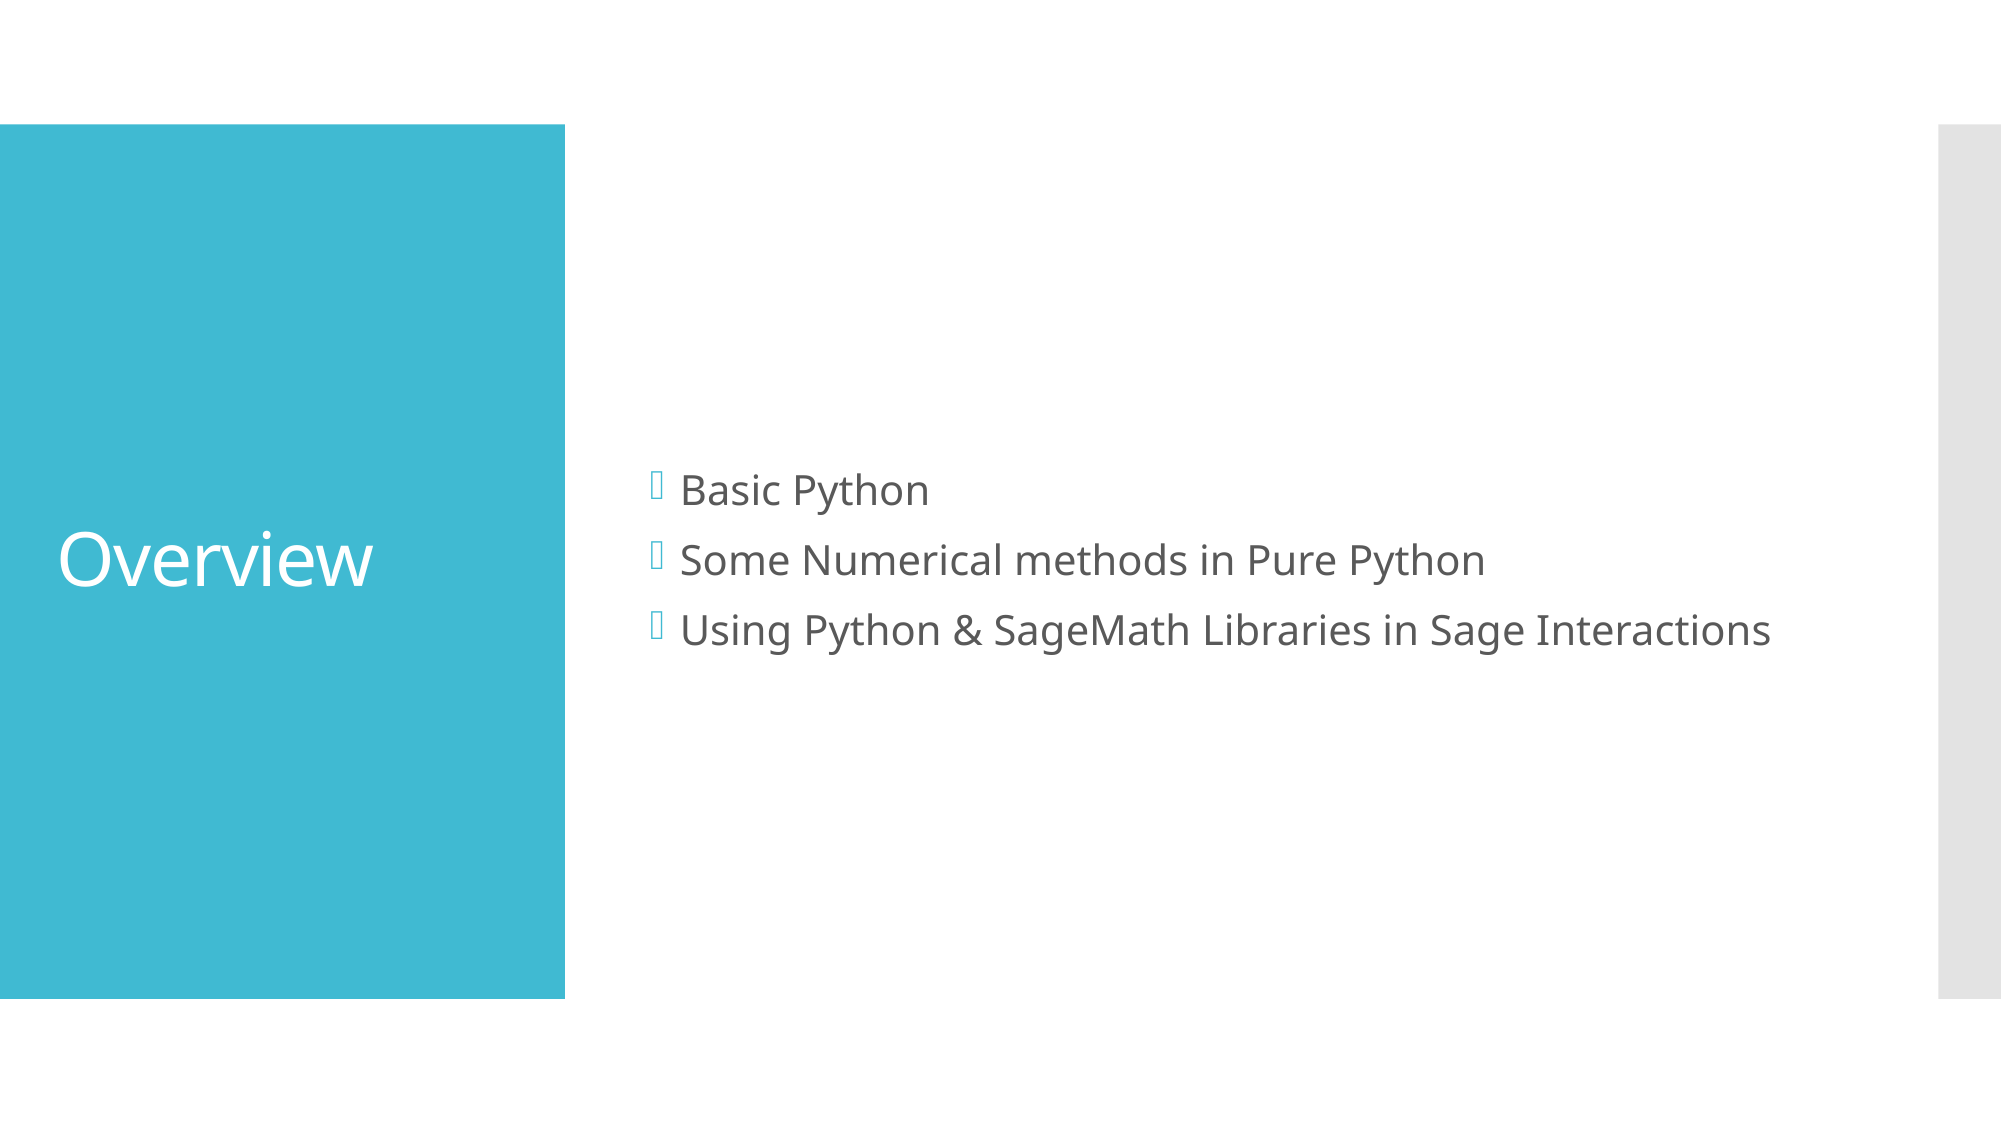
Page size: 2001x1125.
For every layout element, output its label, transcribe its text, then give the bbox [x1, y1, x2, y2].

list Basic Python Some Numerical methods in Pure Python Using Python & SageMath Libraries in Sage Interactions [634, 141, 1835, 982]
title Overview [41, 184, 525, 940]
